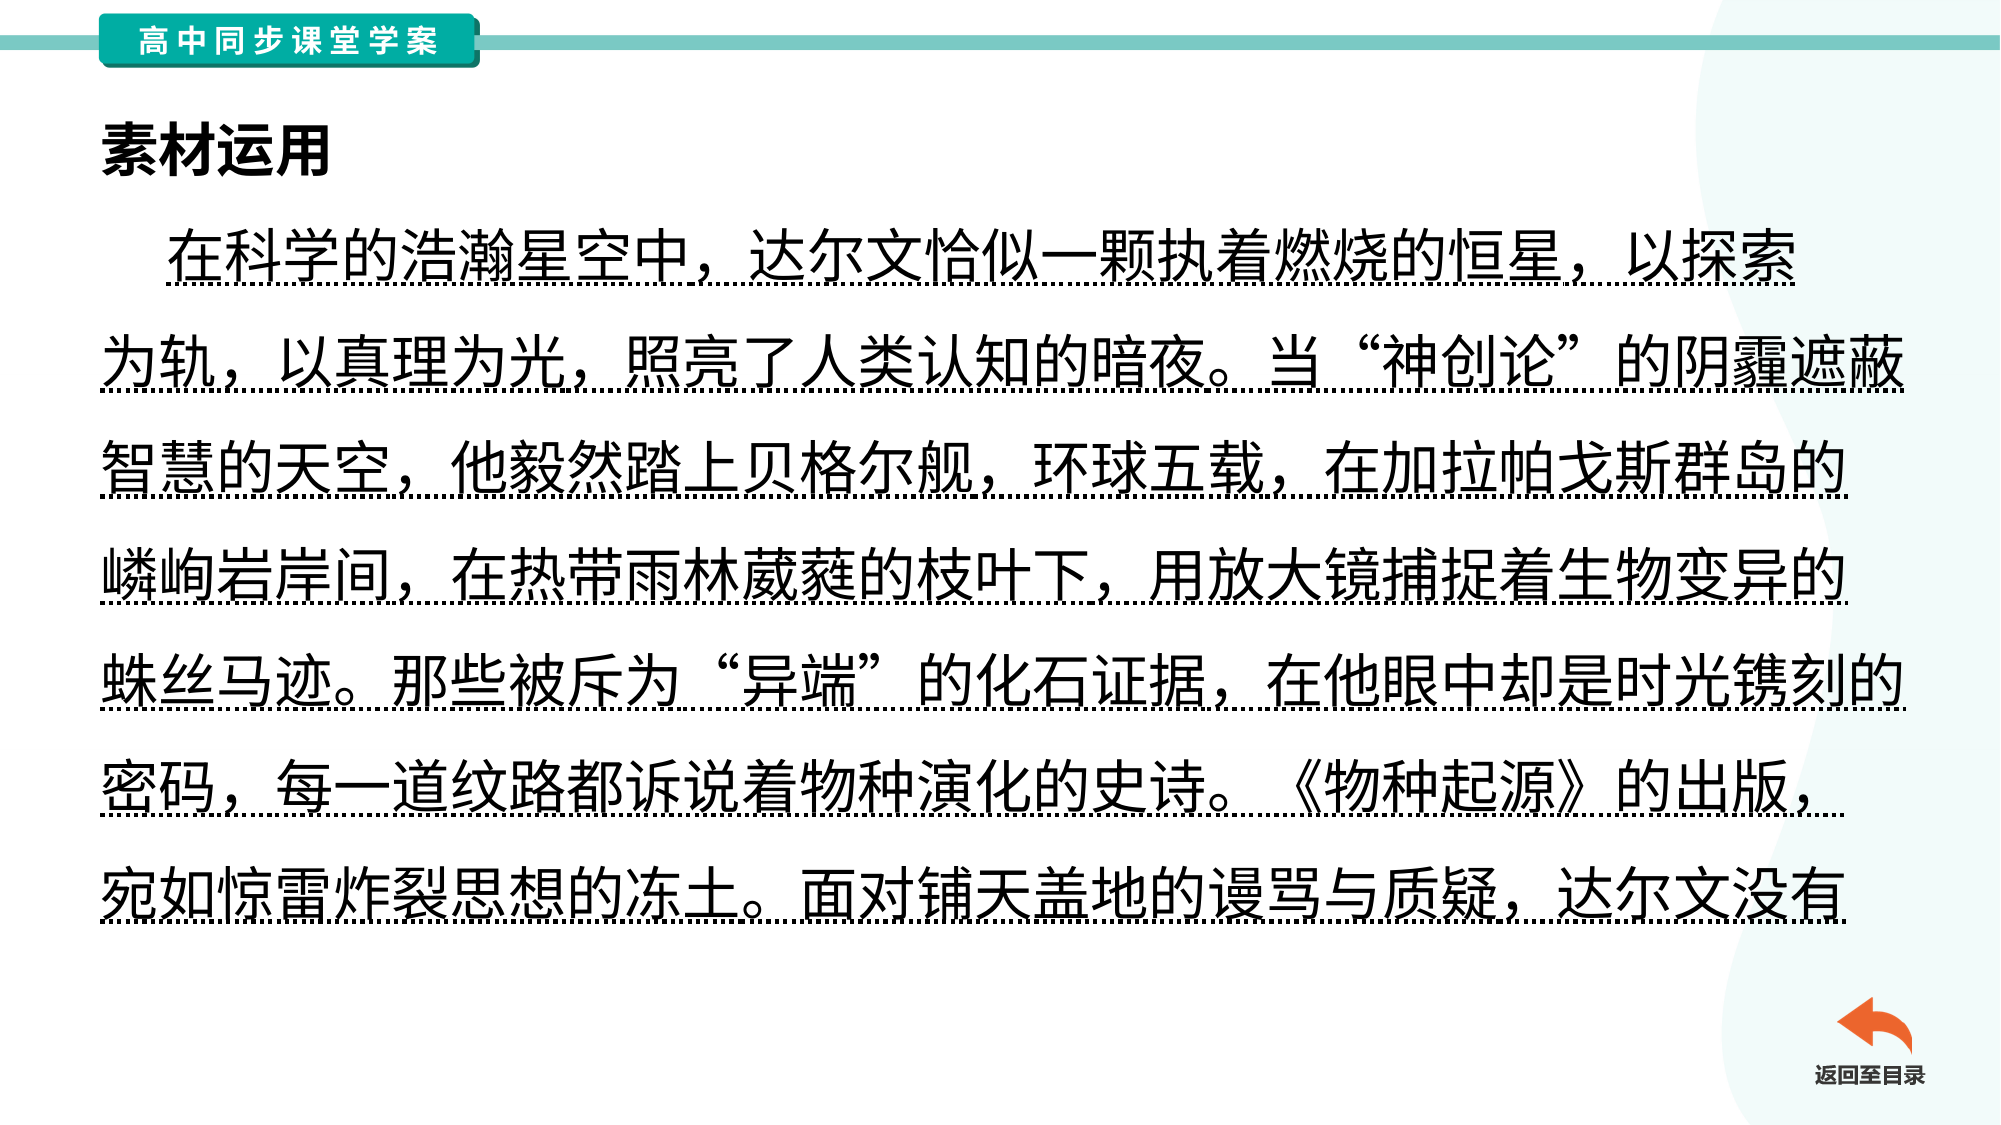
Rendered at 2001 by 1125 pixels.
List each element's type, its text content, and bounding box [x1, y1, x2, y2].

text_box 素材运用 在科学的浩瀚星空中，达尔文恰似一颗执着燃烧的恒星，以探索 为轨，以真理为光，照亮了人类认知的暗夜。当“神创论”的阴霾遮蔽 智慧的天空，他毅然踏上贝格尔舰，环球五载，在加拉帕戈斯群岛的 嶙峋岩岸间，在热带雨林葳蕤的枝叶下，用放大镜捕捉着生物变异的 蛛丝马迹。那些被斥为“异端”的化石证据，在他眼中却是时光镌刻的 密码，每一道纹路都诉说着物种演化的史诗。《物种起源》的出版， 宛如惊雷炸裂思想的冻土。面对铺天盖地的谩骂与质疑，达尔文没有 [100, 76, 1899, 927]
picture [0, 0, 2000, 1125]
